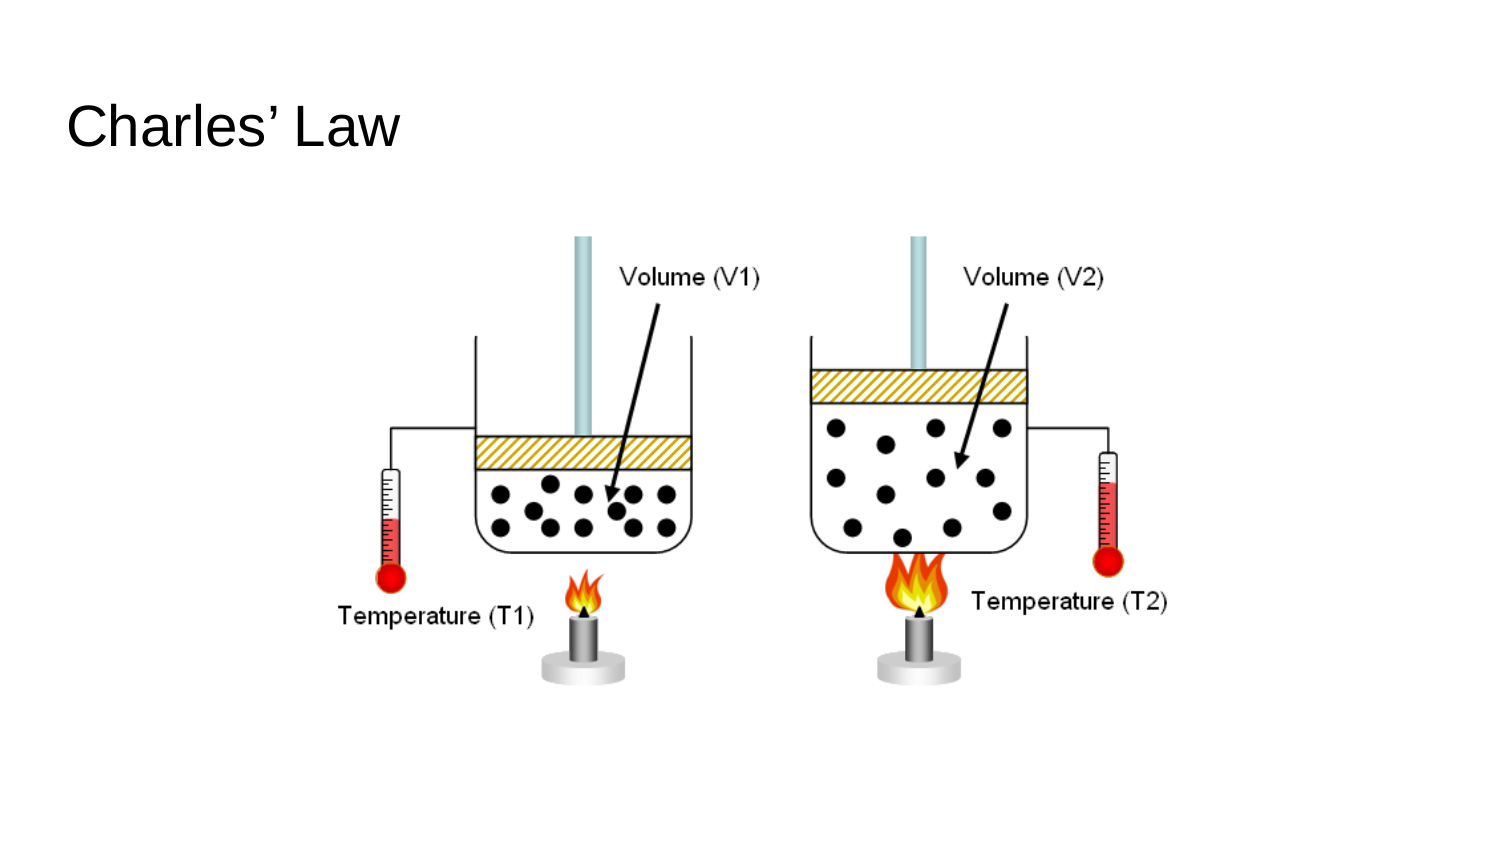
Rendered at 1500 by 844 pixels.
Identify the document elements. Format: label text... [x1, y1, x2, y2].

title Charles’ Law [51, 72, 1449, 167]
picture [324, 186, 1176, 753]
